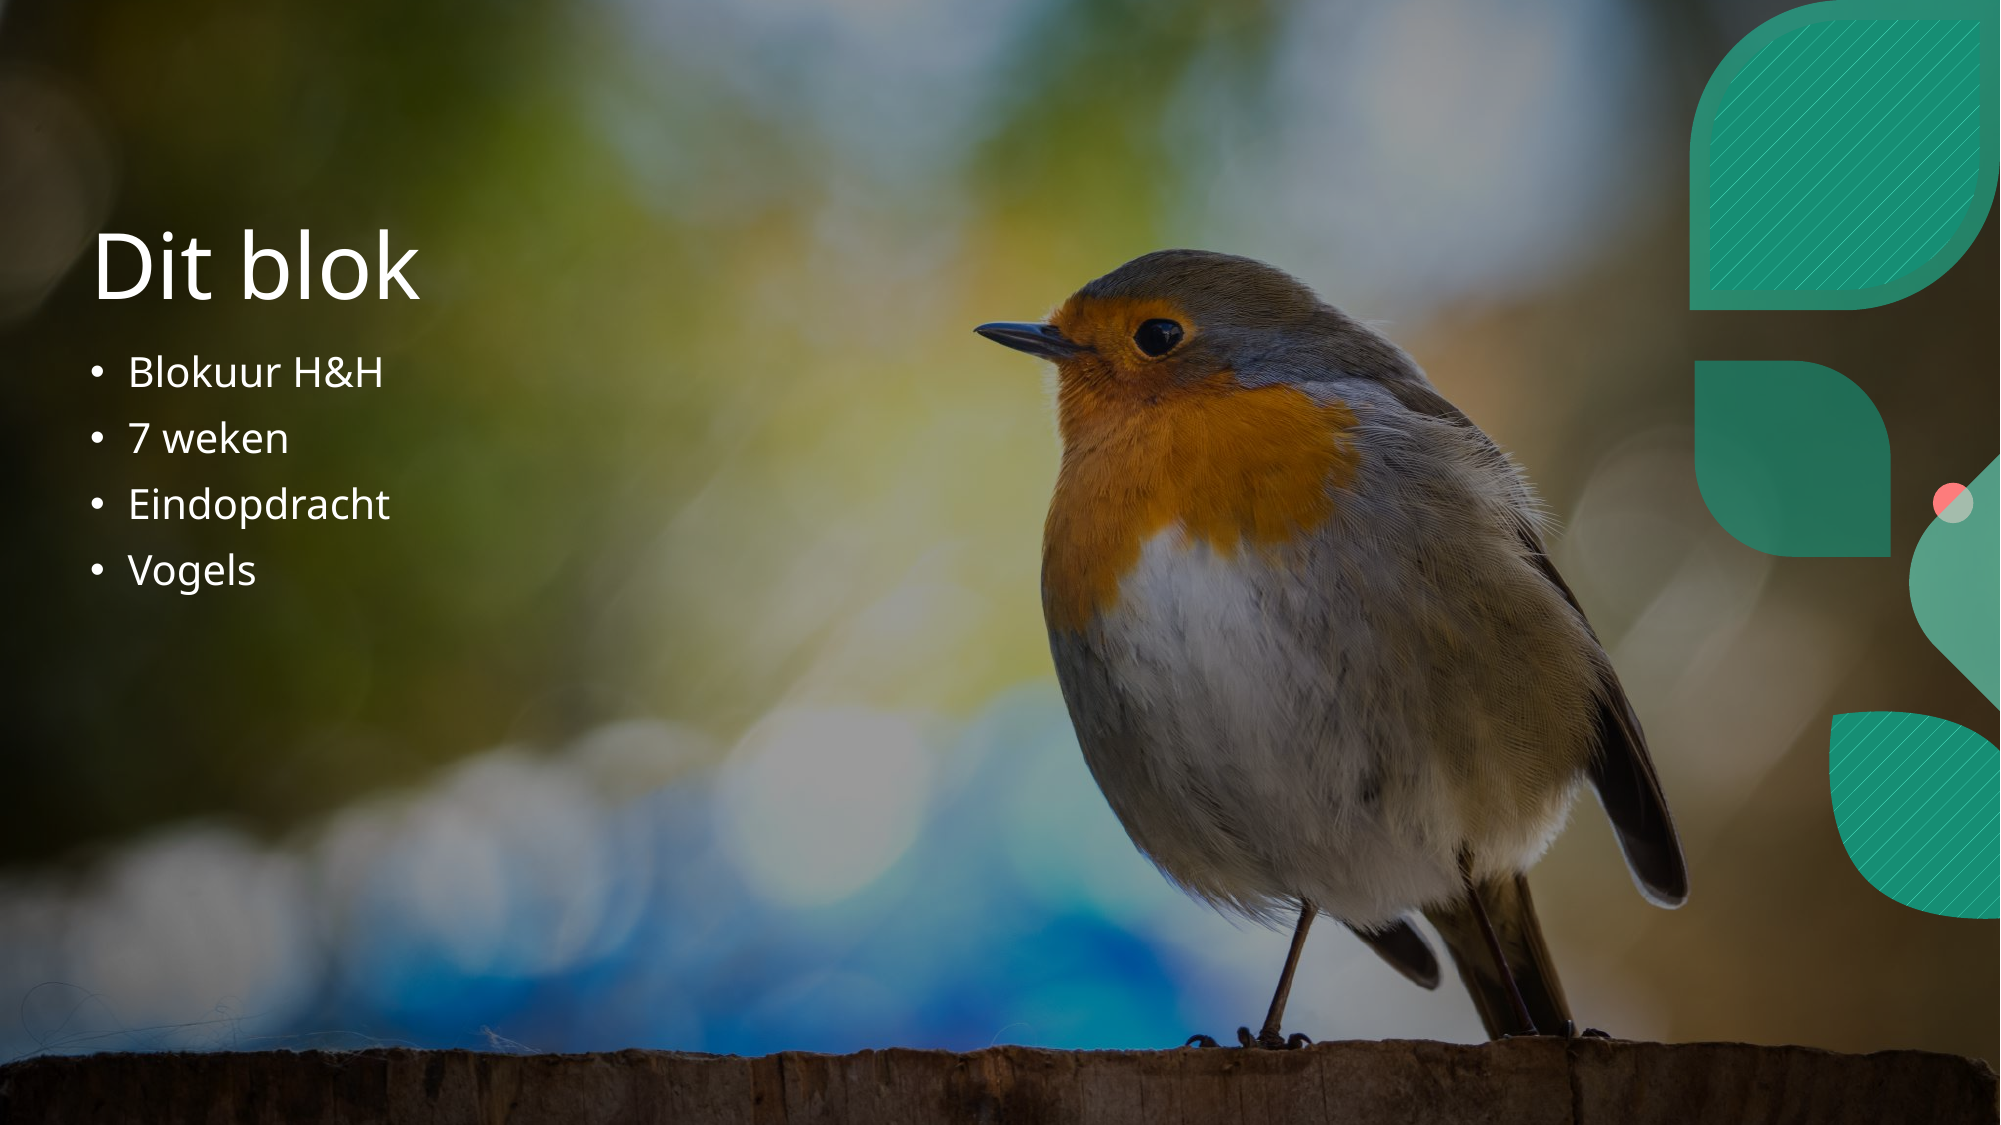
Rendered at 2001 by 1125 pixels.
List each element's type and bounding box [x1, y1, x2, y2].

picture [0, 0, 2000, 1125]
text_box [1689, 0, 2000, 919]
